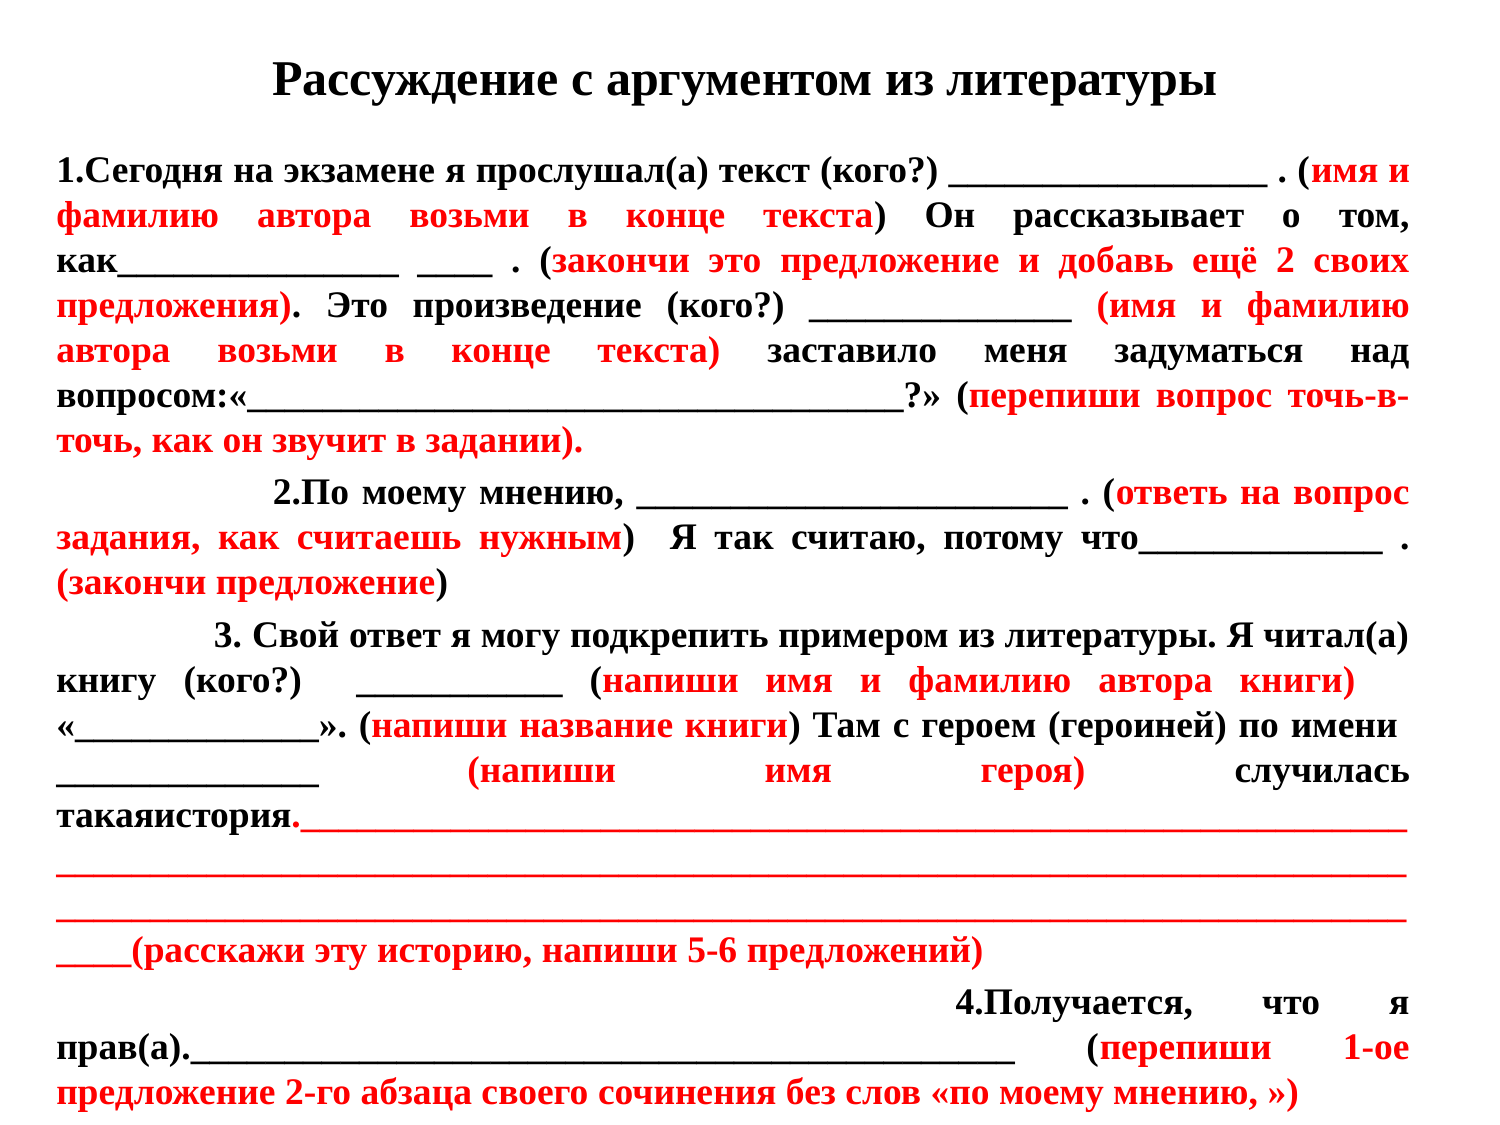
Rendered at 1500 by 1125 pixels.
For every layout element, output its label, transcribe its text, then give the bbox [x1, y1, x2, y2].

title Рассуждение с аргументом из литературы [76, 1, 1427, 149]
list 1.Сегодня на экзамене я прослушал(а) текст (кого?) _________________ . (имя и фамилию автора возьми в конце текста) Он рассказывает о том, как_______________ ____ . (закончи это предложение и добавь ещё 2 своих предложения). Это произведение (кого?) ______________ (имя и фамилию автора возьми в конце текста) заставило меня задуматься над вопросом:«___________________________________?» (перепиши вопрос точь-в-точь, как он звучит в задании). 2.По моему мнению, _______________________ . (ответь на вопрос задания, как считаешь нужным) Я так считаю, потому что_____________ . (закончи предложение) 3. Свой ответ я могу подкрепить примером из литературы. Я читал(а) книгу (кого?) ___________ (напиши имя и фамилию автора книги) «_____________». (напиши название книги) Там с героем (героиней) по имени ______________ (напиши имя героя) случилась такаяистория._______________________________________________________________________________________________________________________________________________________________________________________________________________(расскажи эту историю, напиши 5-6 предложений) 4.Получается, что я прав(а).____________________________________________ (перепиши 1-ое предложение 2-го абзаца своего сочинения без слов «по моему мнению, ») [41, 137, 1425, 1005]
